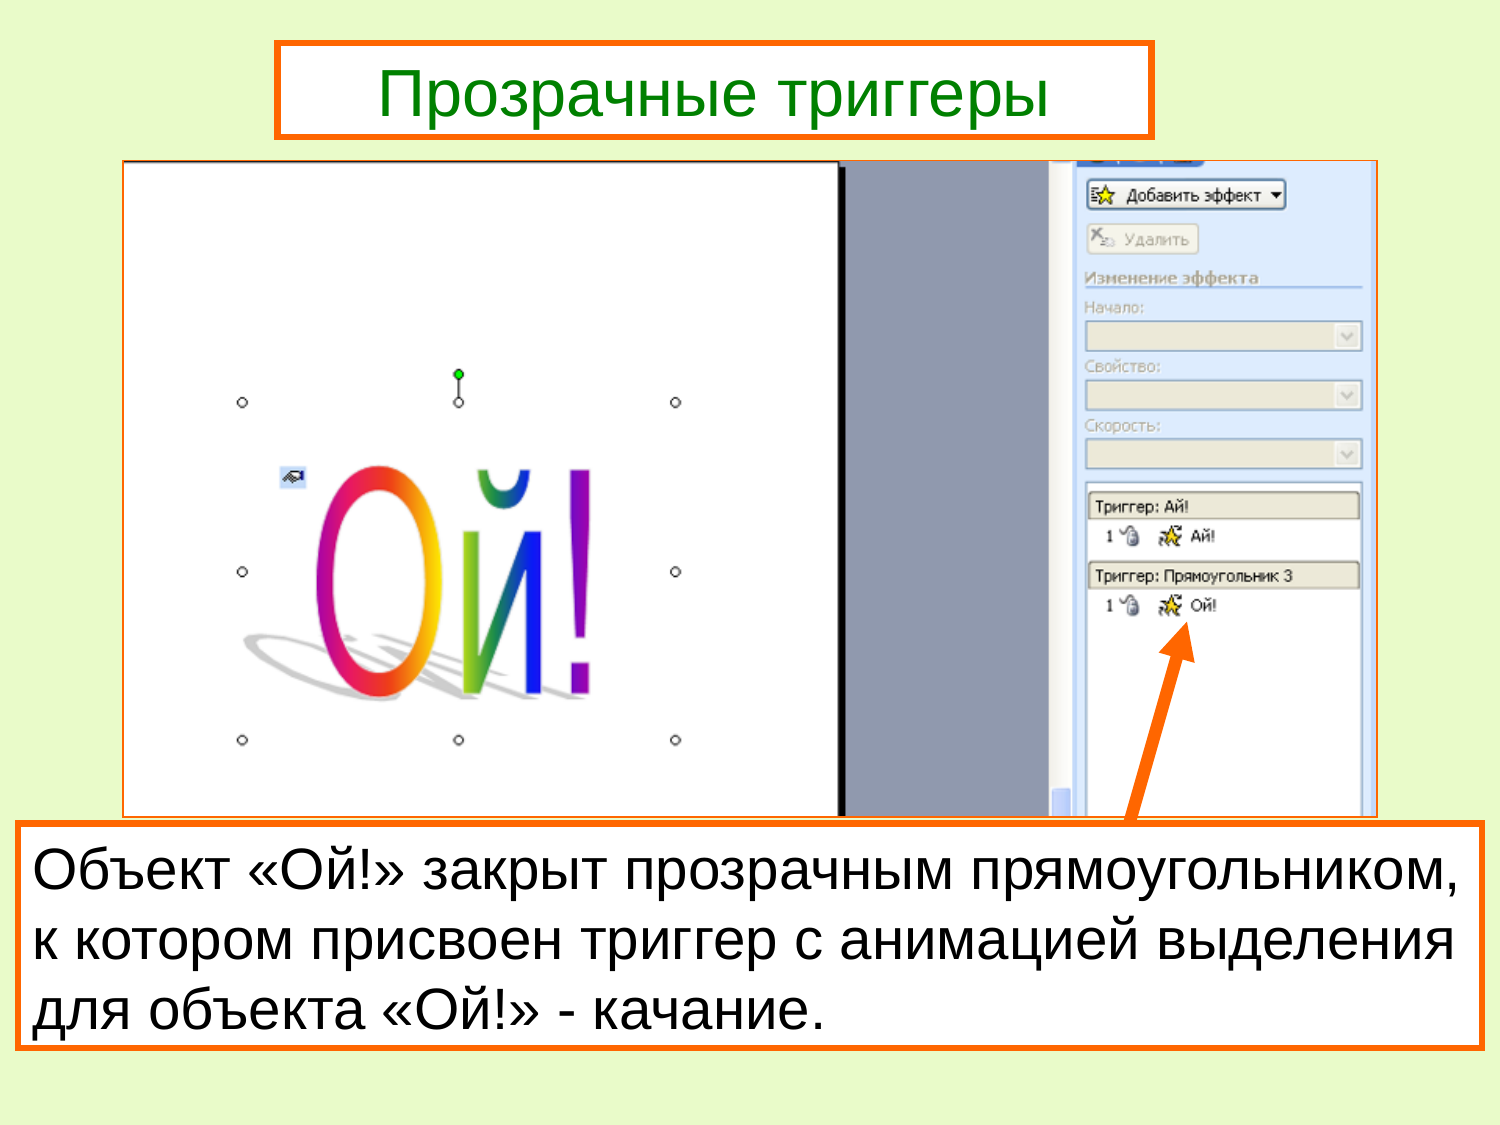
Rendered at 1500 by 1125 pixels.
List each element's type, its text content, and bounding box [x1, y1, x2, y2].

text_box Прозрачные триггеры [277, 42, 1152, 138]
text_box Объект «Ой!» закрыт прозрачным прямоугольником, к котором присвоен триггер с анимацией выделения для объекта «Ой!» - качание. [17, 823, 1483, 1049]
picture [123, 161, 1376, 817]
